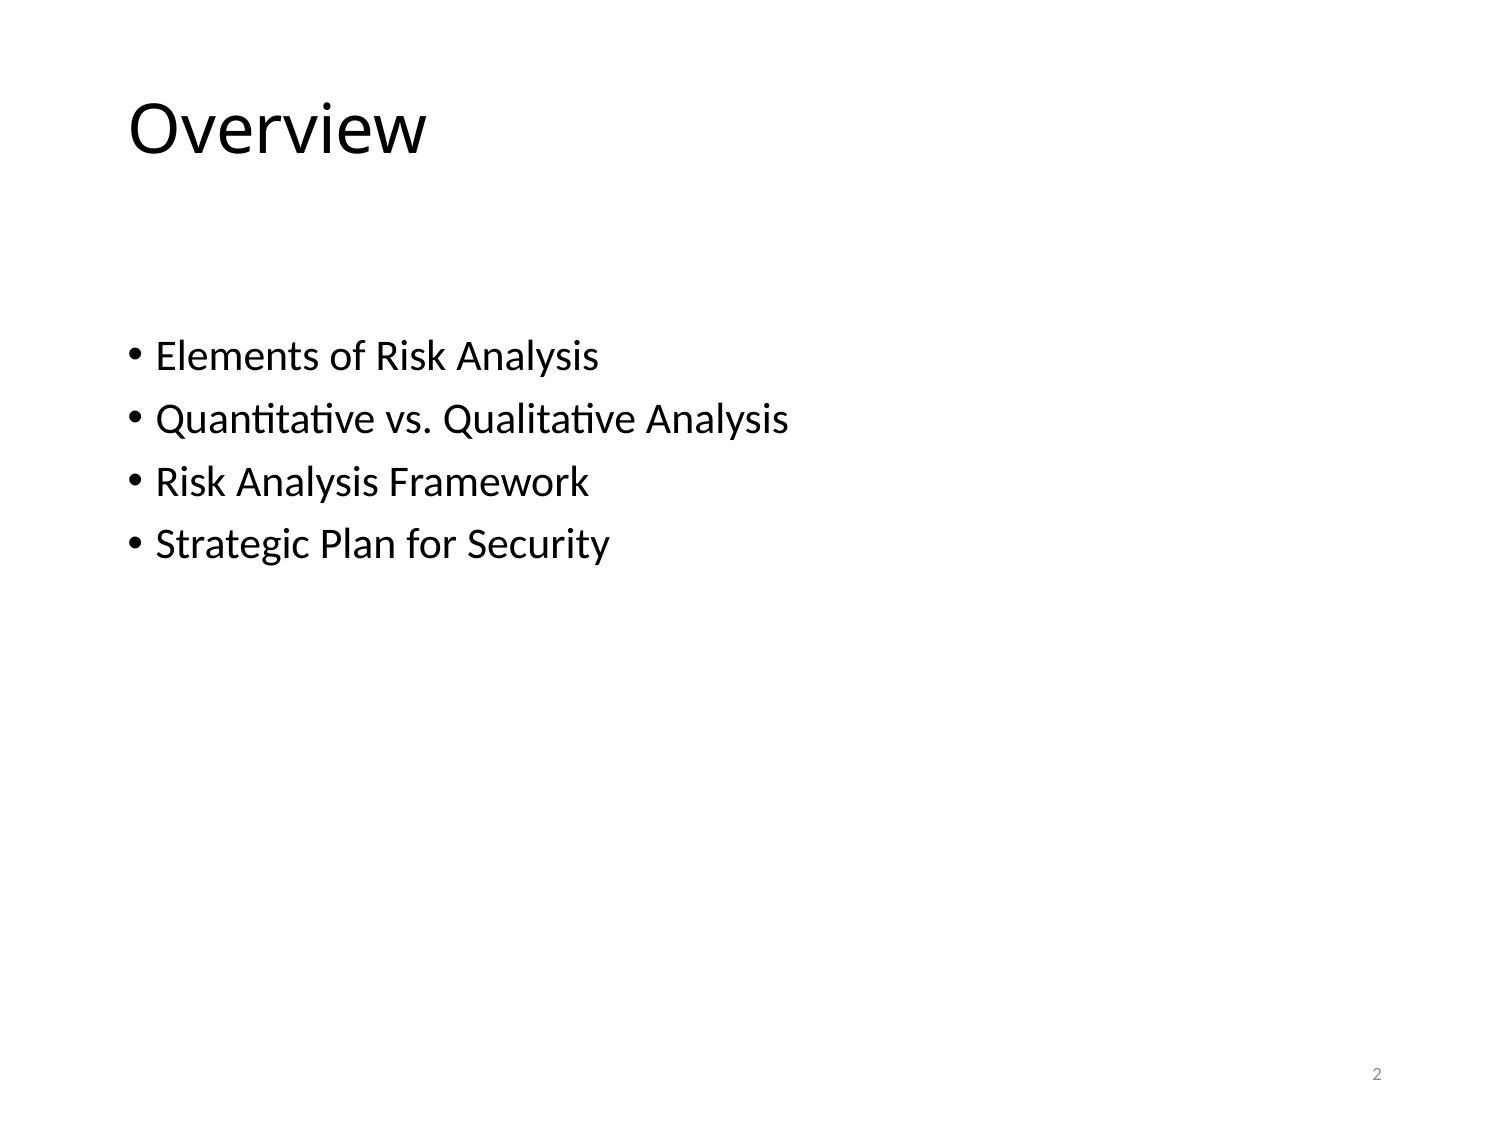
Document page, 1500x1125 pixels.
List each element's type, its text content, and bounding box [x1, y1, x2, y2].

list Elements of Risk Analysis Quantitative vs. Qualitative Analysis Risk Analysis Framework Strategic Plan for Security [112, 324, 1388, 1000]
title Overview [112, 37, 1388, 225]
slide_number 2 [1059, 1042, 1397, 1103]
